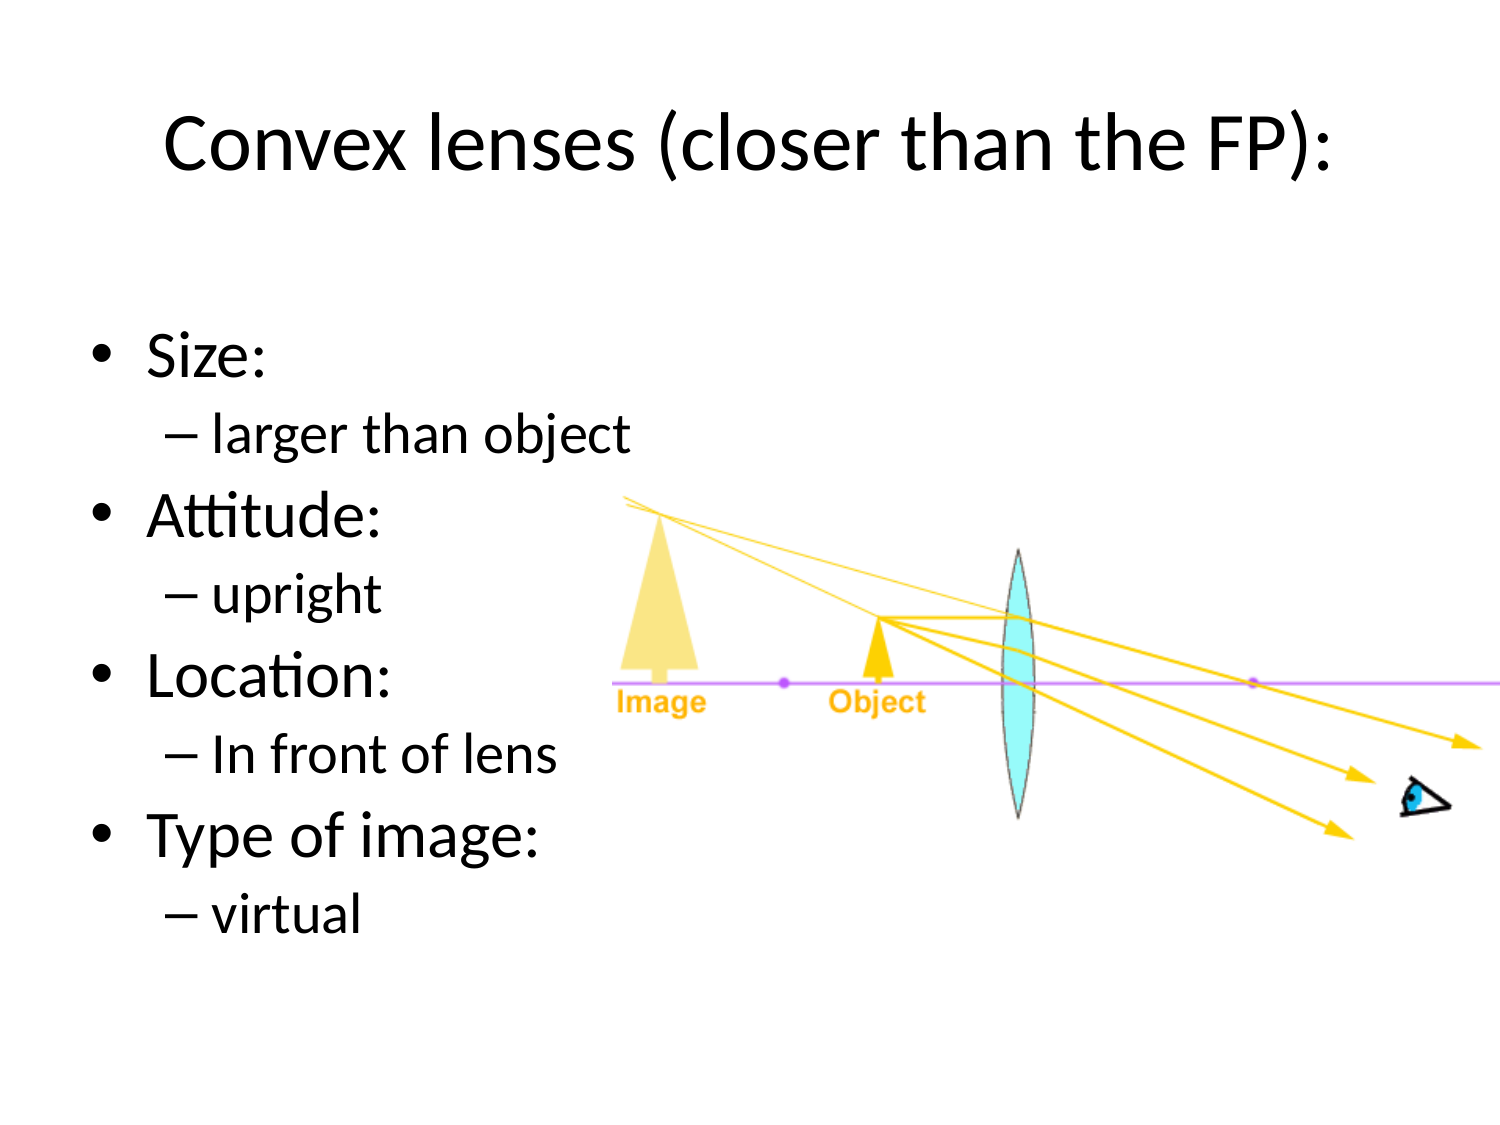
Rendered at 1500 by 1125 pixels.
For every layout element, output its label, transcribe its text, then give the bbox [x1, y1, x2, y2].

picture [612, 487, 1500, 863]
list Size: larger than object Attitude: upright Location: In front of lens Type of image: virtual [74, 312, 1426, 1006]
title Convex lenses (closer than the FP): [74, 87, 1426, 288]
